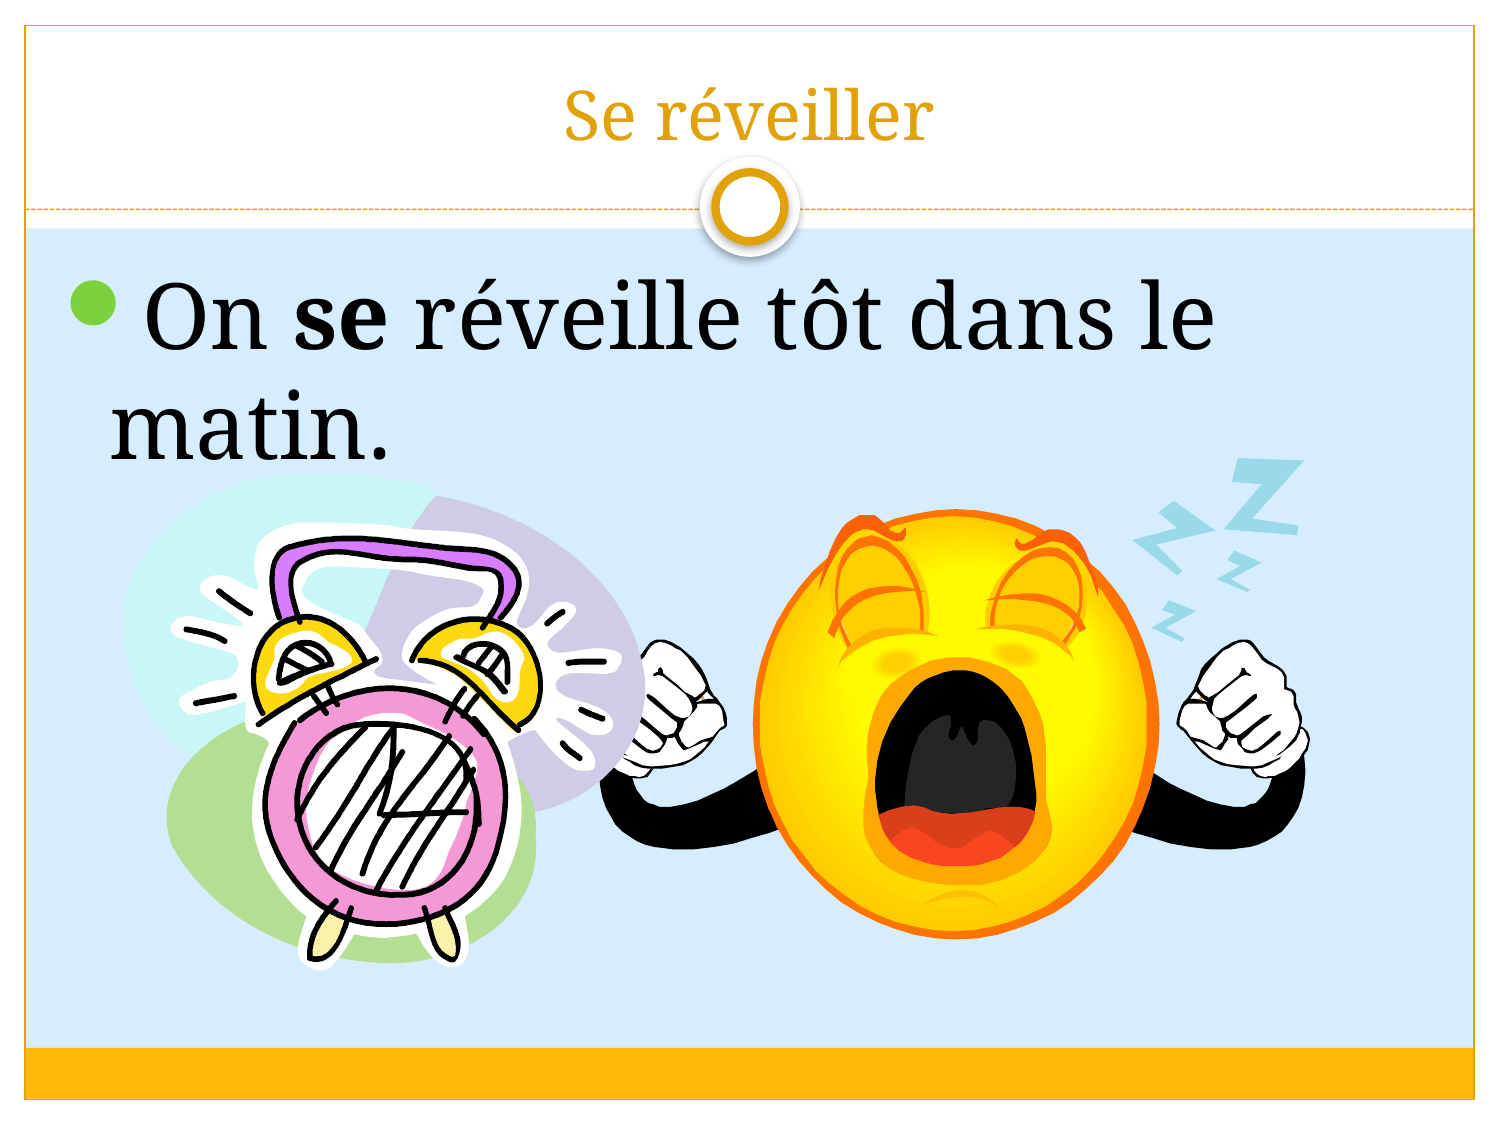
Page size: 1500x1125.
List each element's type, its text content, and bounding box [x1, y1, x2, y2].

picture [124, 455, 1313, 976]
title Se réveiller [49, 37, 1450, 162]
list On se réveille tôt dans le matin. [49, 250, 1445, 1001]
